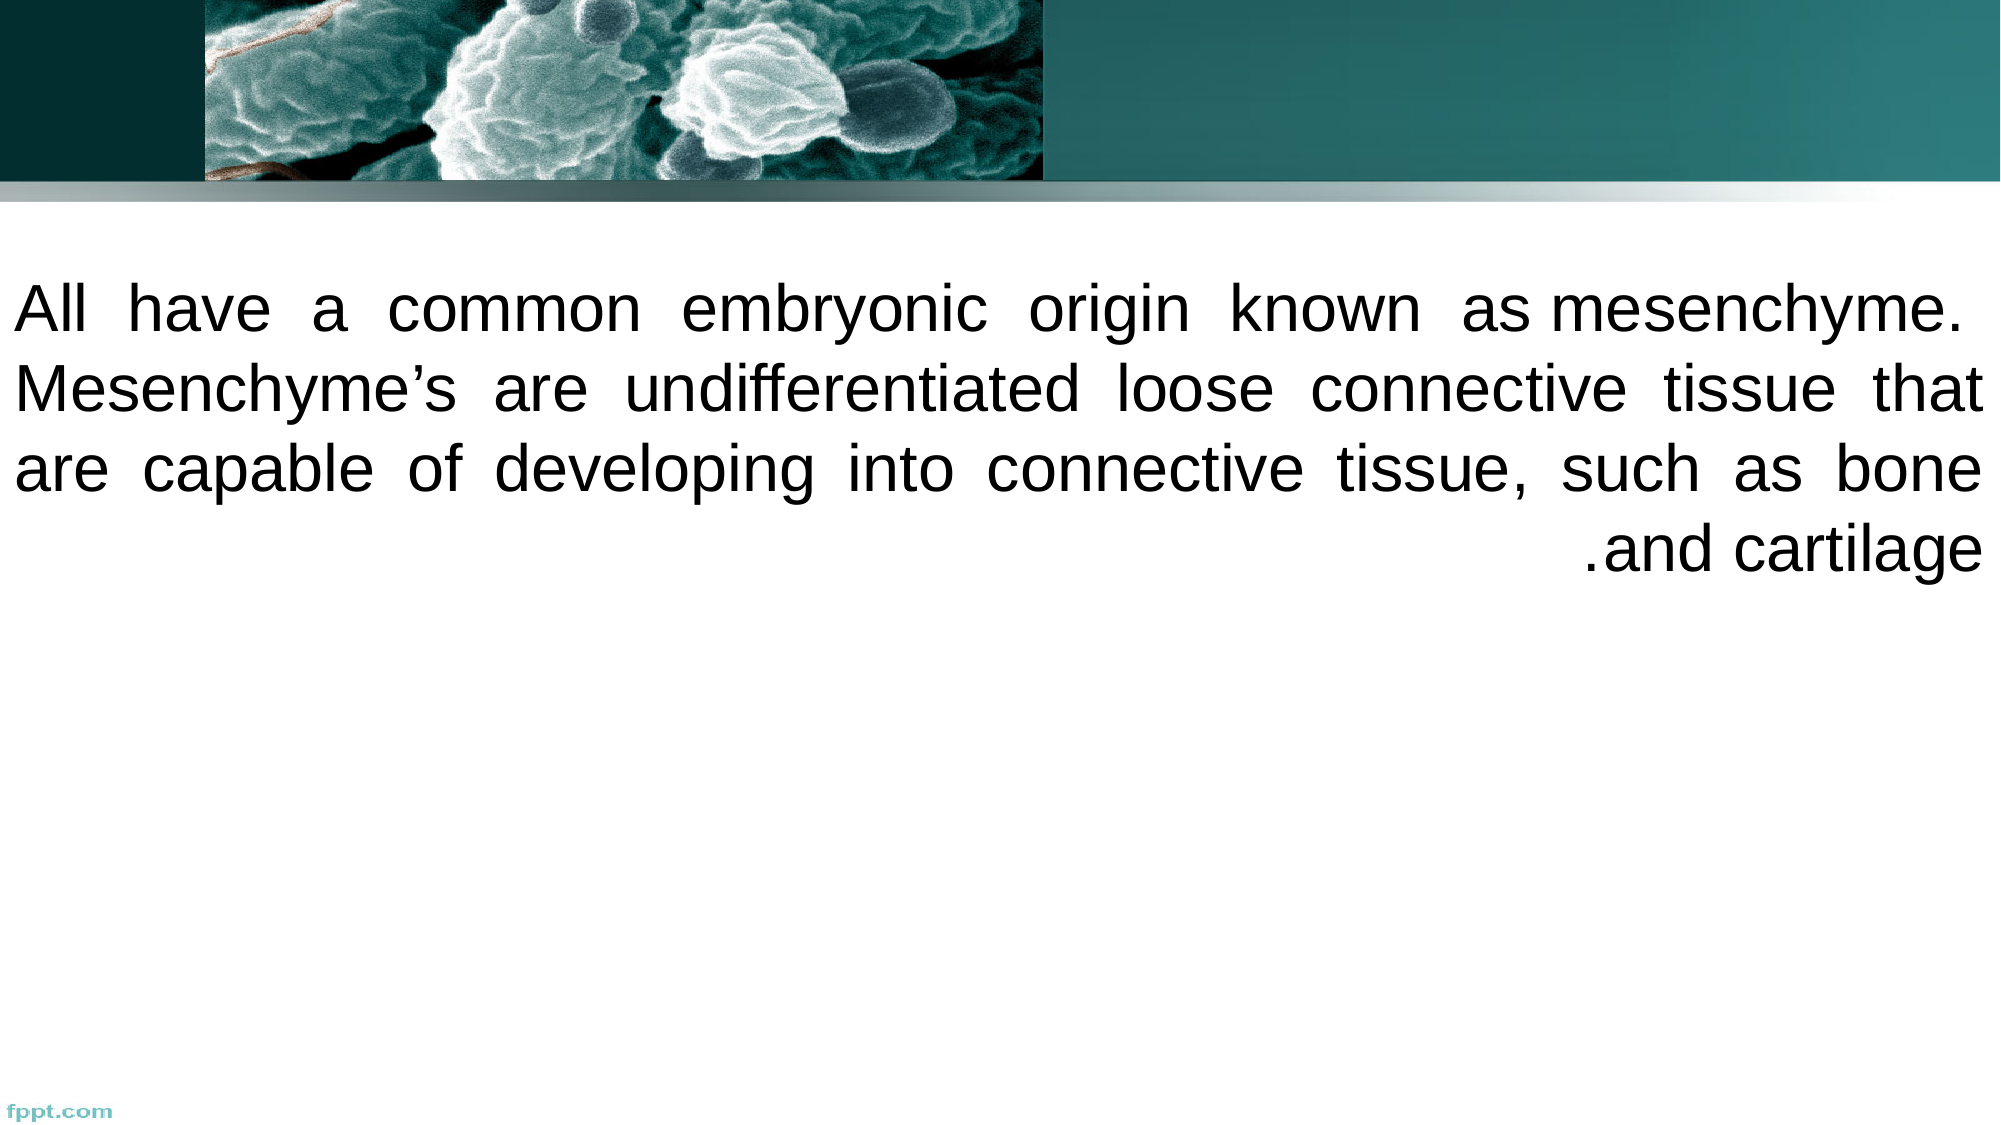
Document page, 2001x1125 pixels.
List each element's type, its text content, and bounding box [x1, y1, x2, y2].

picture [0, 0, 2001, 1125]
text_box All have a common embryonic origin known as mesenchyme. Mesenchyme’s are undifferentiated loose connective tissue that are capable of developing into connective tissue, such as bone and cartilage. [0, 257, 2000, 593]
